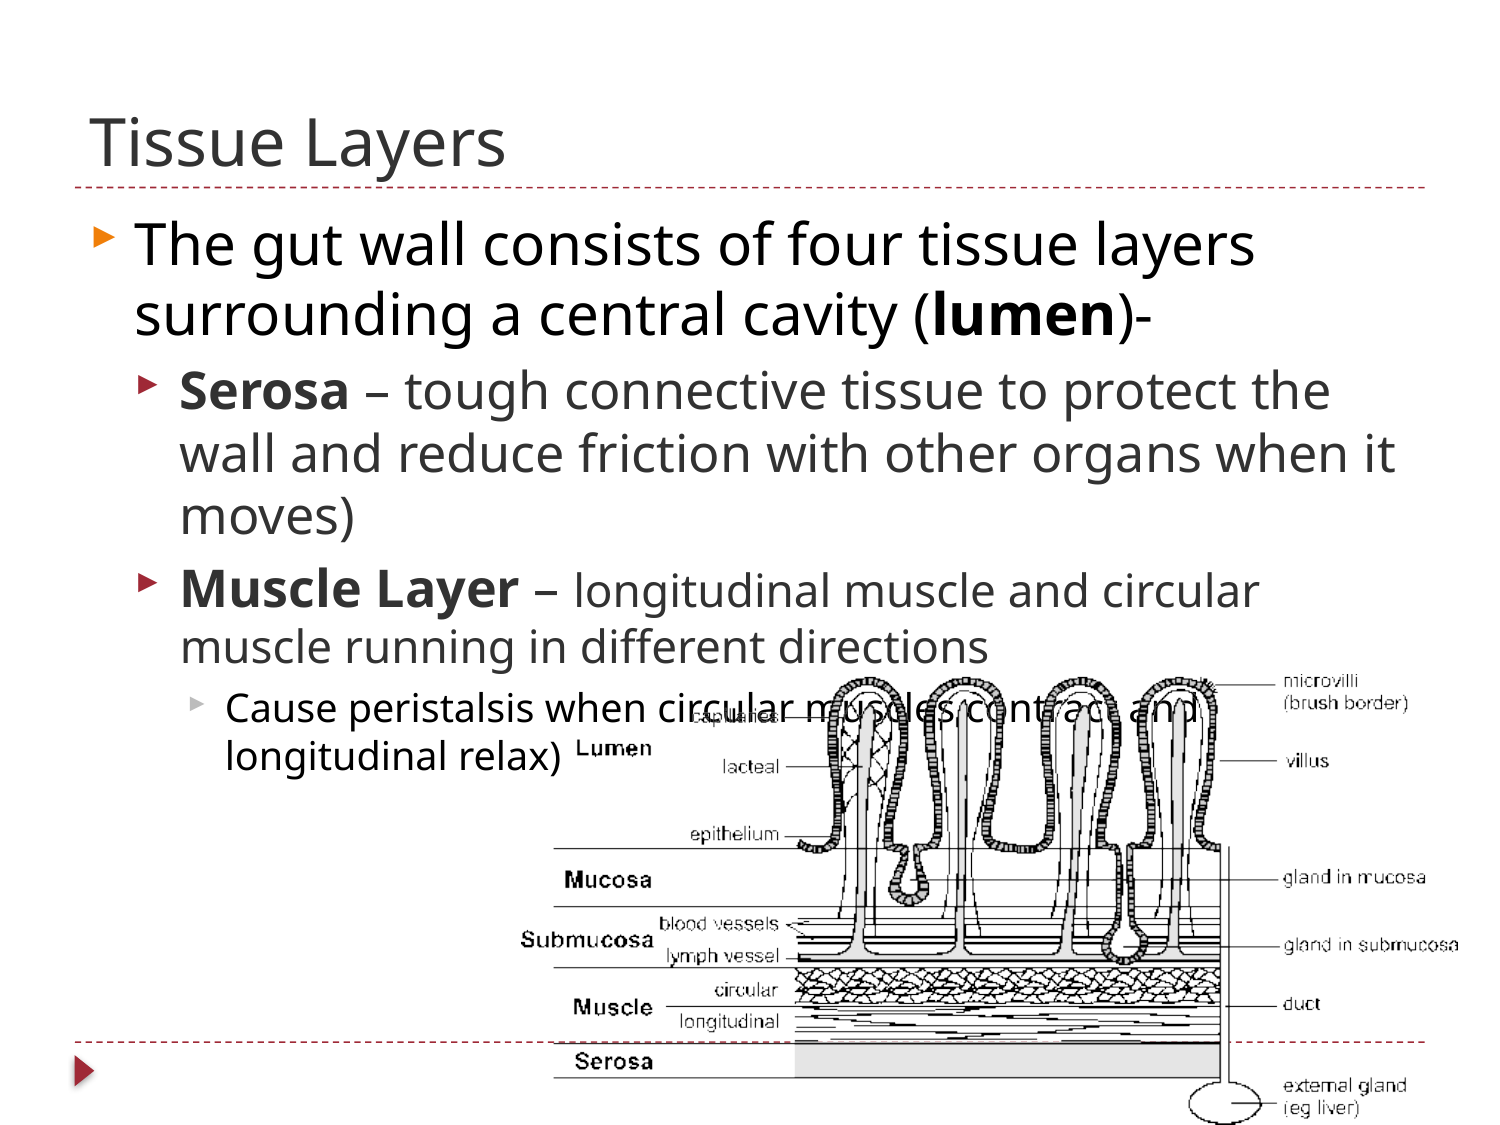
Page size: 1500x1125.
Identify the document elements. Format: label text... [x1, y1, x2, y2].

title Tissue Layers [75, 24, 1425, 188]
picture [520, 674, 1459, 1125]
list The gut wall consists of four tissue layers surrounding a central cavity (lumen)- Serosa – tough connective tissue to protect the wall and reduce friction with other organs when it moves) Muscle Layer – longitudinal muscle and circular muscle running in different directions Cause peristalsis when circular muscles contract and longitudinal relax) [75, 200, 1425, 1010]
